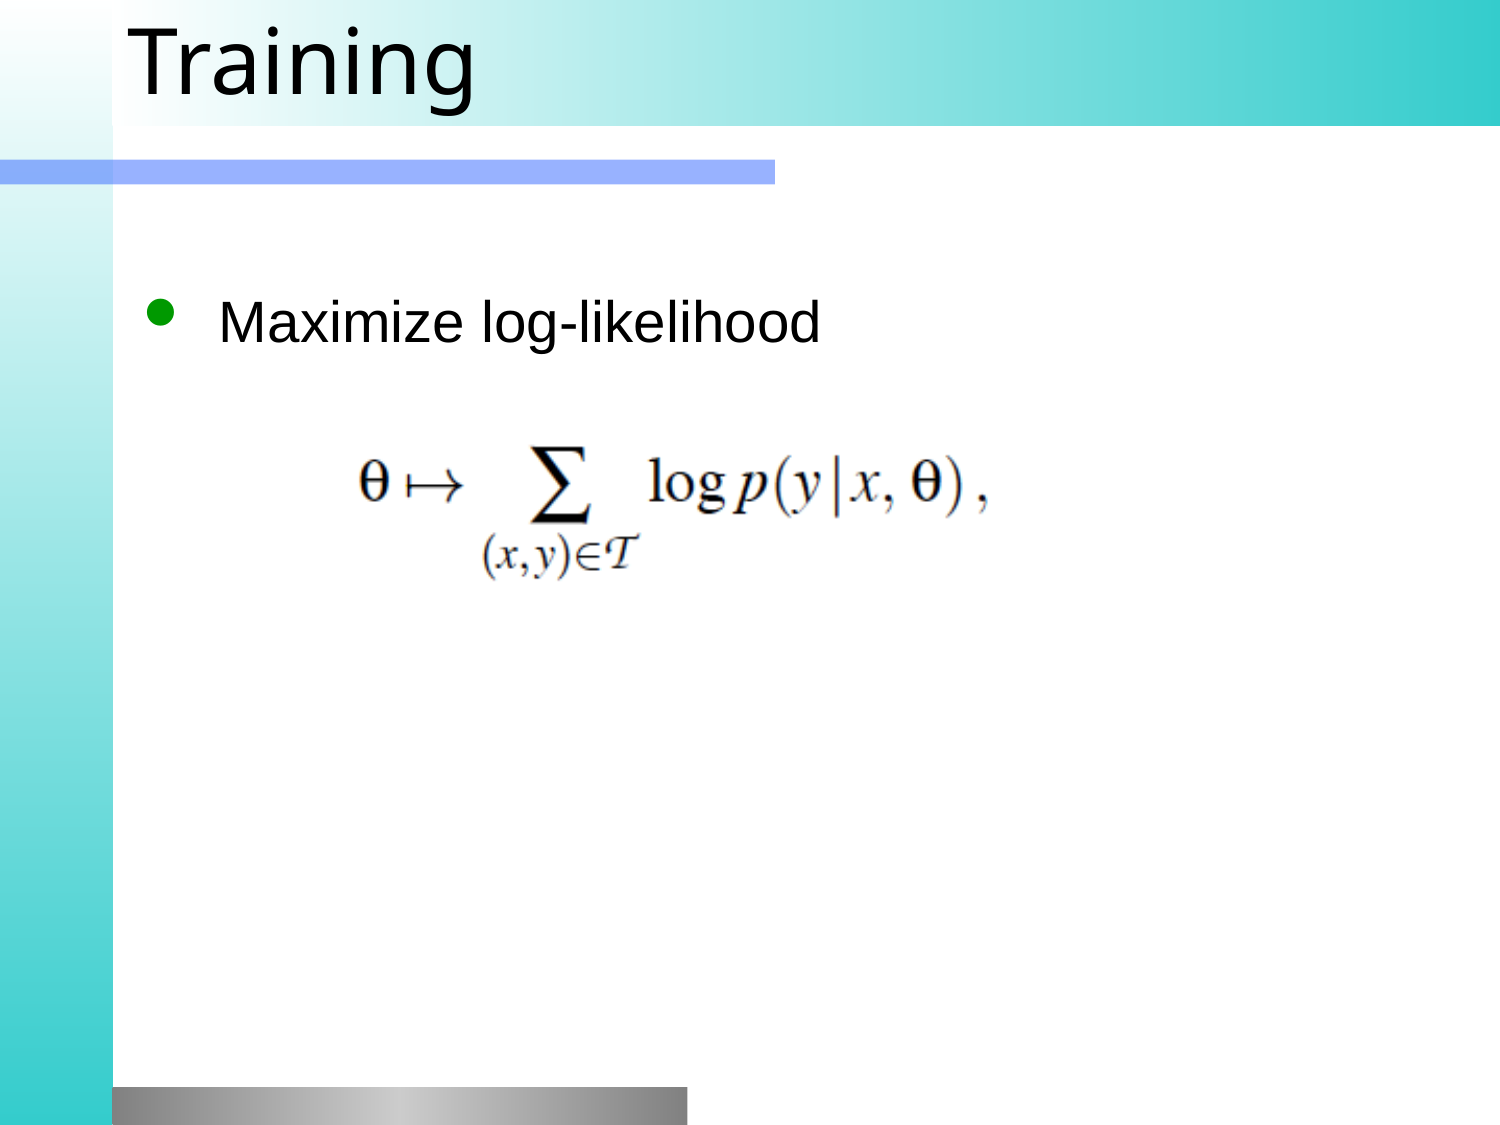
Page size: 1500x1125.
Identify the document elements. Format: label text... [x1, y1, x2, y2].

picture [312, 413, 1013, 598]
text_box Maximize log-likelihood [113, 273, 1166, 364]
title Training [112, 0, 1500, 121]
